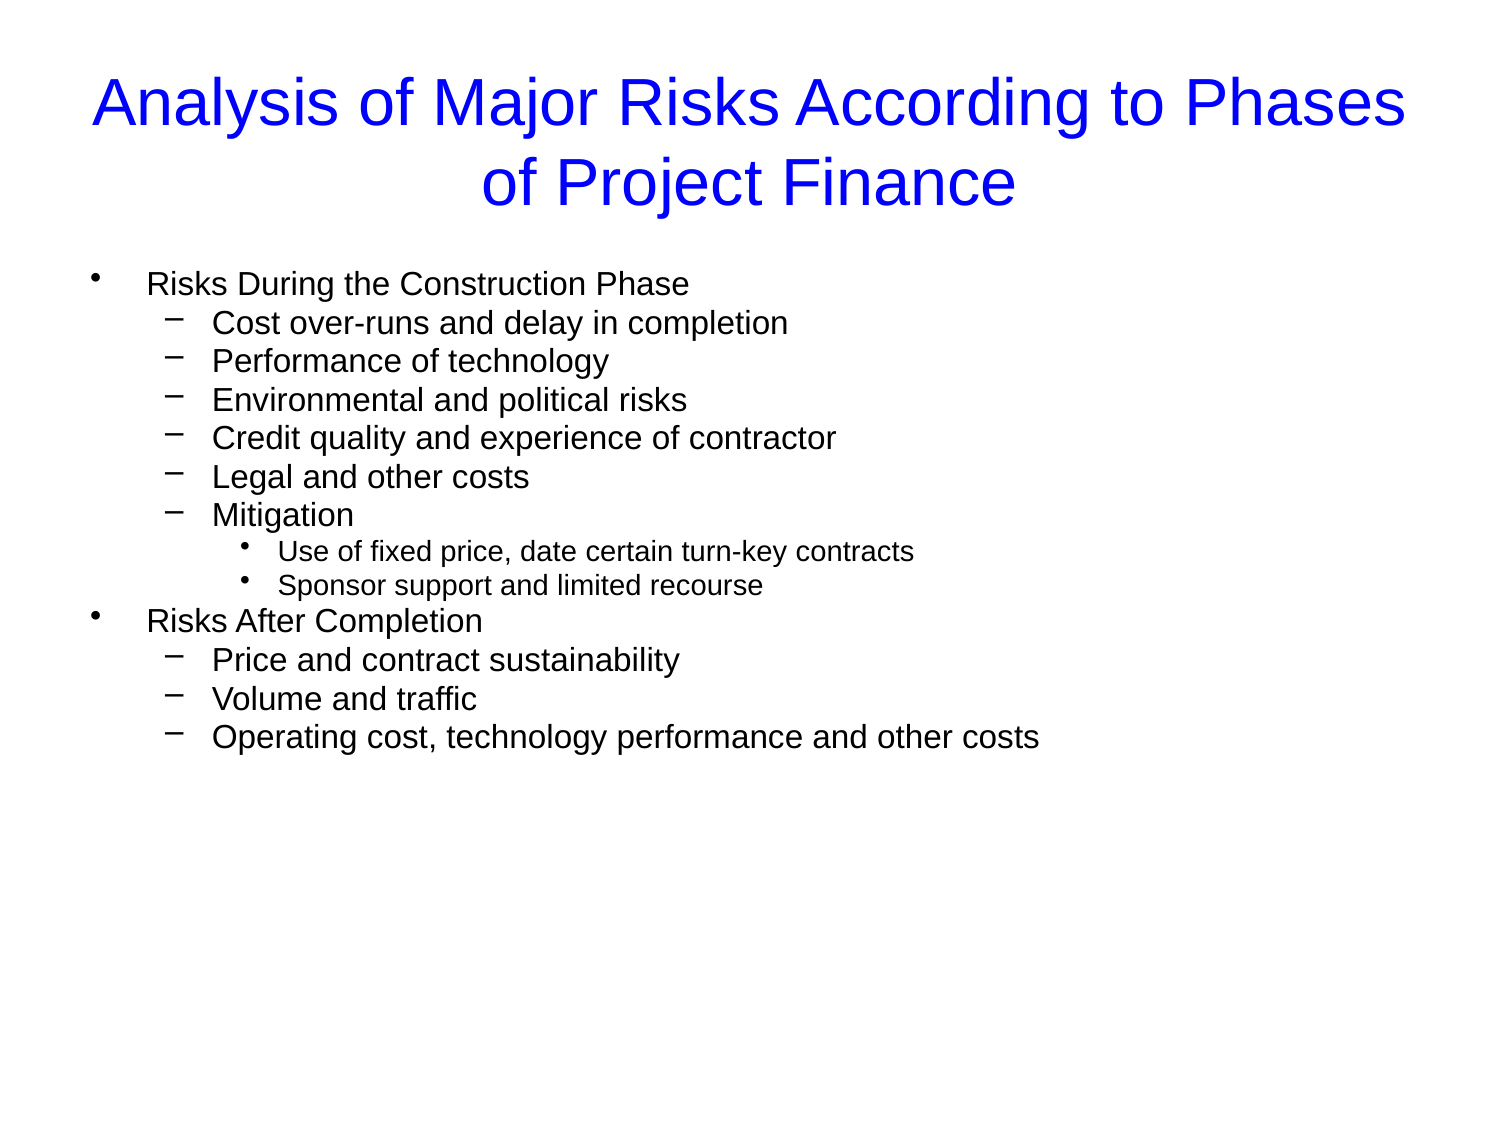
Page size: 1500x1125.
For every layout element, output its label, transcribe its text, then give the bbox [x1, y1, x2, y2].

title Analysis of Major Risks According to Phases of Project Finance [74, 44, 1426, 233]
list Risks During the Construction Phase Cost over-runs and delay in completion Performance of technology Environmental and political risks Credit quality and experience of contractor Legal and other costs Mitigation Use of fixed price, date certain turn-key contracts Sponsor support and limited recourse Risks After Completion Price and contract sustainability Volume and traffic Operating cost, technology performance and other costs [74, 262, 1426, 1006]
